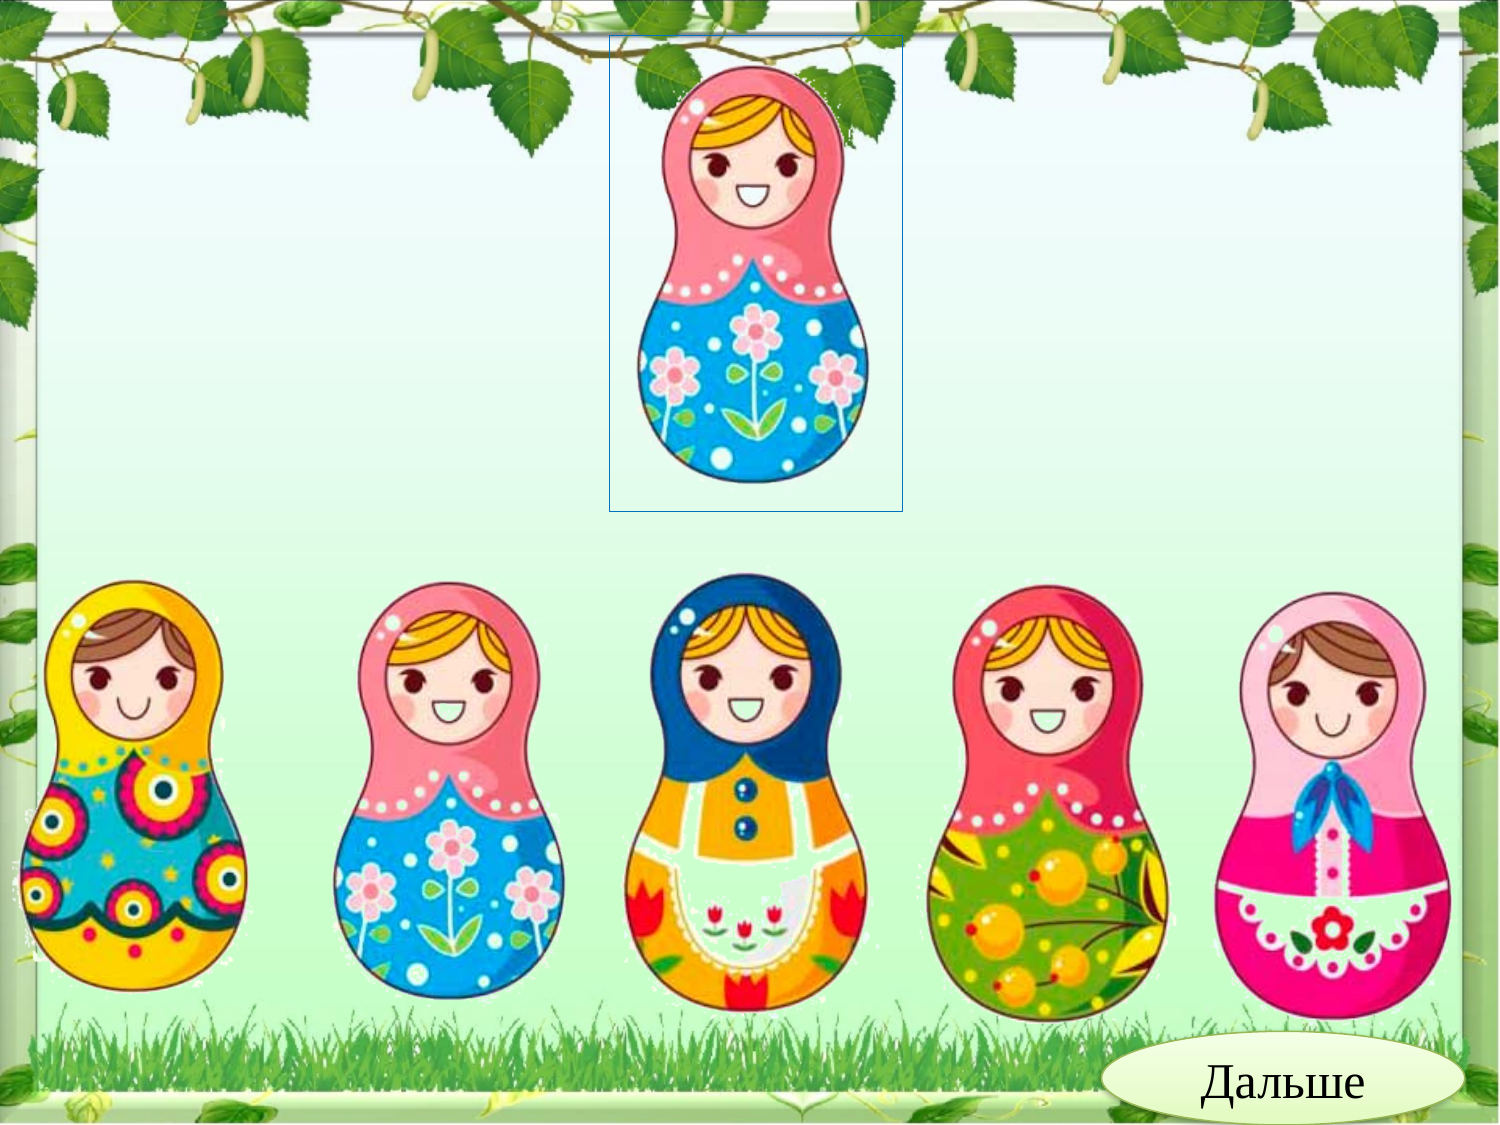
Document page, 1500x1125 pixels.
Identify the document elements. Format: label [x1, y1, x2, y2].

picture [0, 0, 1500, 1125]
list [304, 550, 596, 1028]
